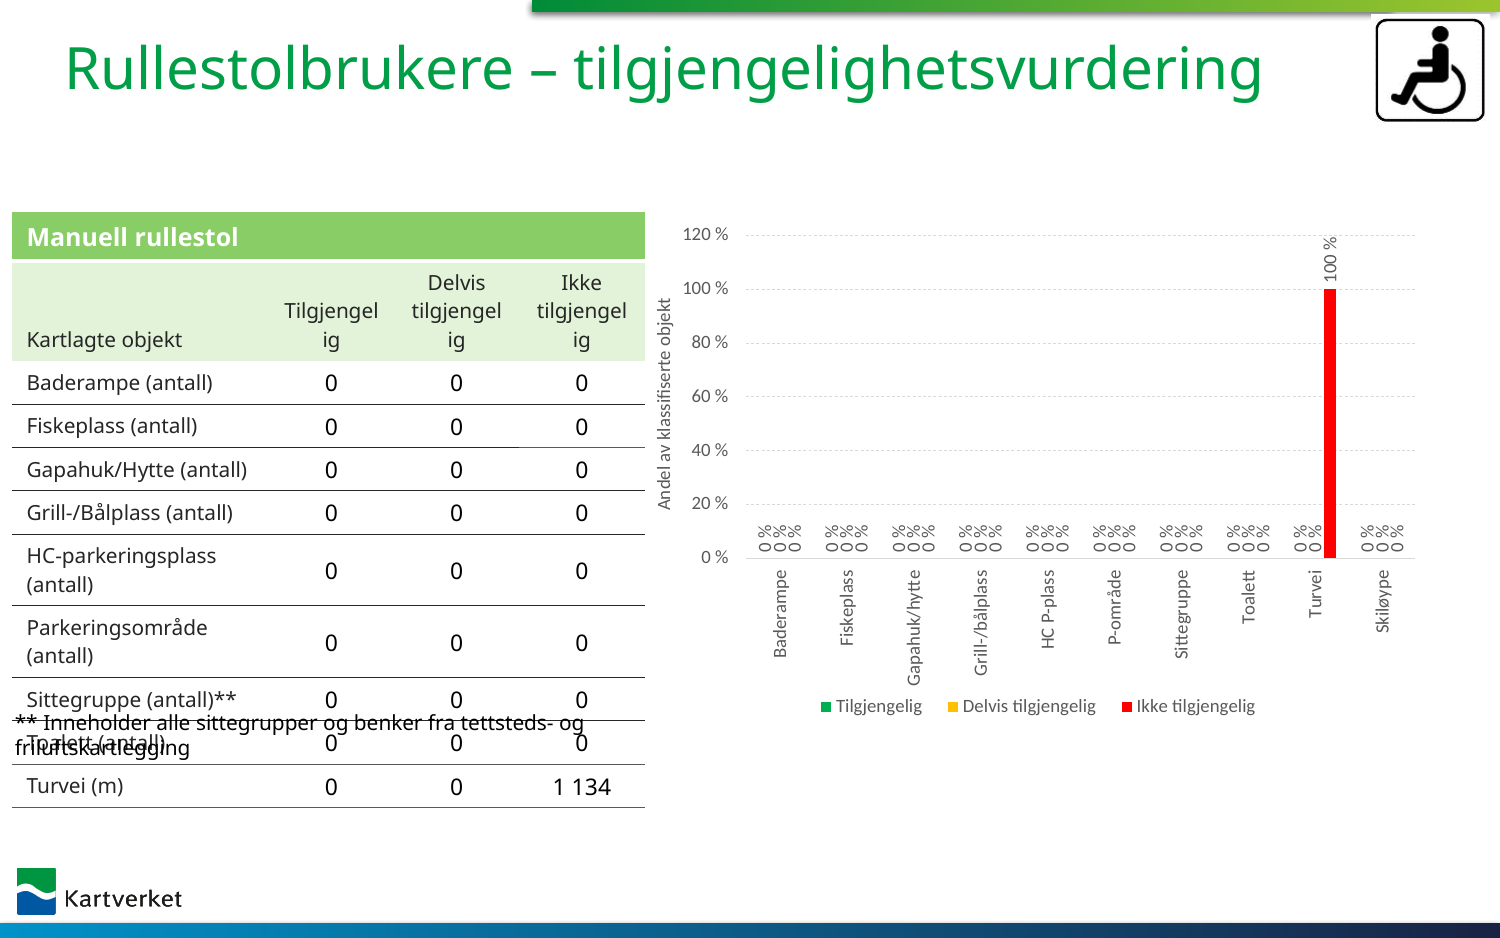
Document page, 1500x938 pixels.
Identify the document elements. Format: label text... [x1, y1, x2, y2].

table_cell 1 134 [519, 768, 645, 807]
table_cell Gapahuk/Hytte (antall) [12, 448, 269, 490]
table_cell 0 [394, 768, 519, 807]
table_cell 0 [394, 678, 519, 702]
table_cell 0 [269, 535, 394, 605]
table_cell Delvis tilgjengelig [394, 263, 519, 361]
picture [643, 218, 1427, 728]
picture [1371, 13, 1491, 127]
table_cell 0 [269, 405, 394, 447]
table_cell 0 [519, 678, 638, 702]
table_cell 0 [394, 491, 519, 534]
text_box ** Inneholder alle sittegrupper og benker fra tettsteds- og friluftskartlegging [0, 702, 745, 768]
table_cell Parkeringsområde (antall) [12, 606, 269, 677]
table_header Manuell rullestol [12, 212, 645, 259]
table_cell 0 [519, 491, 638, 534]
table_cell Fiskeplass (antall) [12, 405, 269, 447]
table_cell 0 [394, 405, 519, 447]
table_cell Tilgjengelig [269, 263, 394, 361]
table_cell 0 [269, 606, 394, 677]
table_cell Ikke tilgjengelig [519, 263, 638, 361]
table_cell 0 [519, 405, 638, 447]
table_cell Sittegruppe (antall)** [12, 678, 269, 702]
table_cell Kartlagte objekt [12, 263, 269, 361]
table_cell 0 [519, 448, 638, 490]
table_cell Turvei (m) [12, 768, 269, 807]
table_cell 0 [269, 491, 394, 534]
table_cell 0 [394, 448, 519, 490]
table_cell 0 [394, 535, 519, 605]
table_cell Grill-/Bålplass (antall) [12, 491, 269, 534]
table_cell 0 [519, 535, 638, 605]
table_cell 0 [269, 768, 394, 807]
table_cell 0 [269, 448, 394, 490]
table_cell 0 [519, 606, 638, 677]
table_cell HC-parkeringsplass (antall) [12, 535, 269, 605]
table_cell Baderampe (antall) [12, 361, 269, 404]
table_cell 0 [394, 606, 519, 677]
table_cell 0 [394, 361, 519, 404]
table_cell 0 [269, 678, 394, 702]
table_cell 0 [269, 361, 394, 404]
text_box Rullestolbrukere – tilgjengelighetsvurdering [49, 12, 1372, 109]
table_cell 0 [519, 361, 638, 404]
